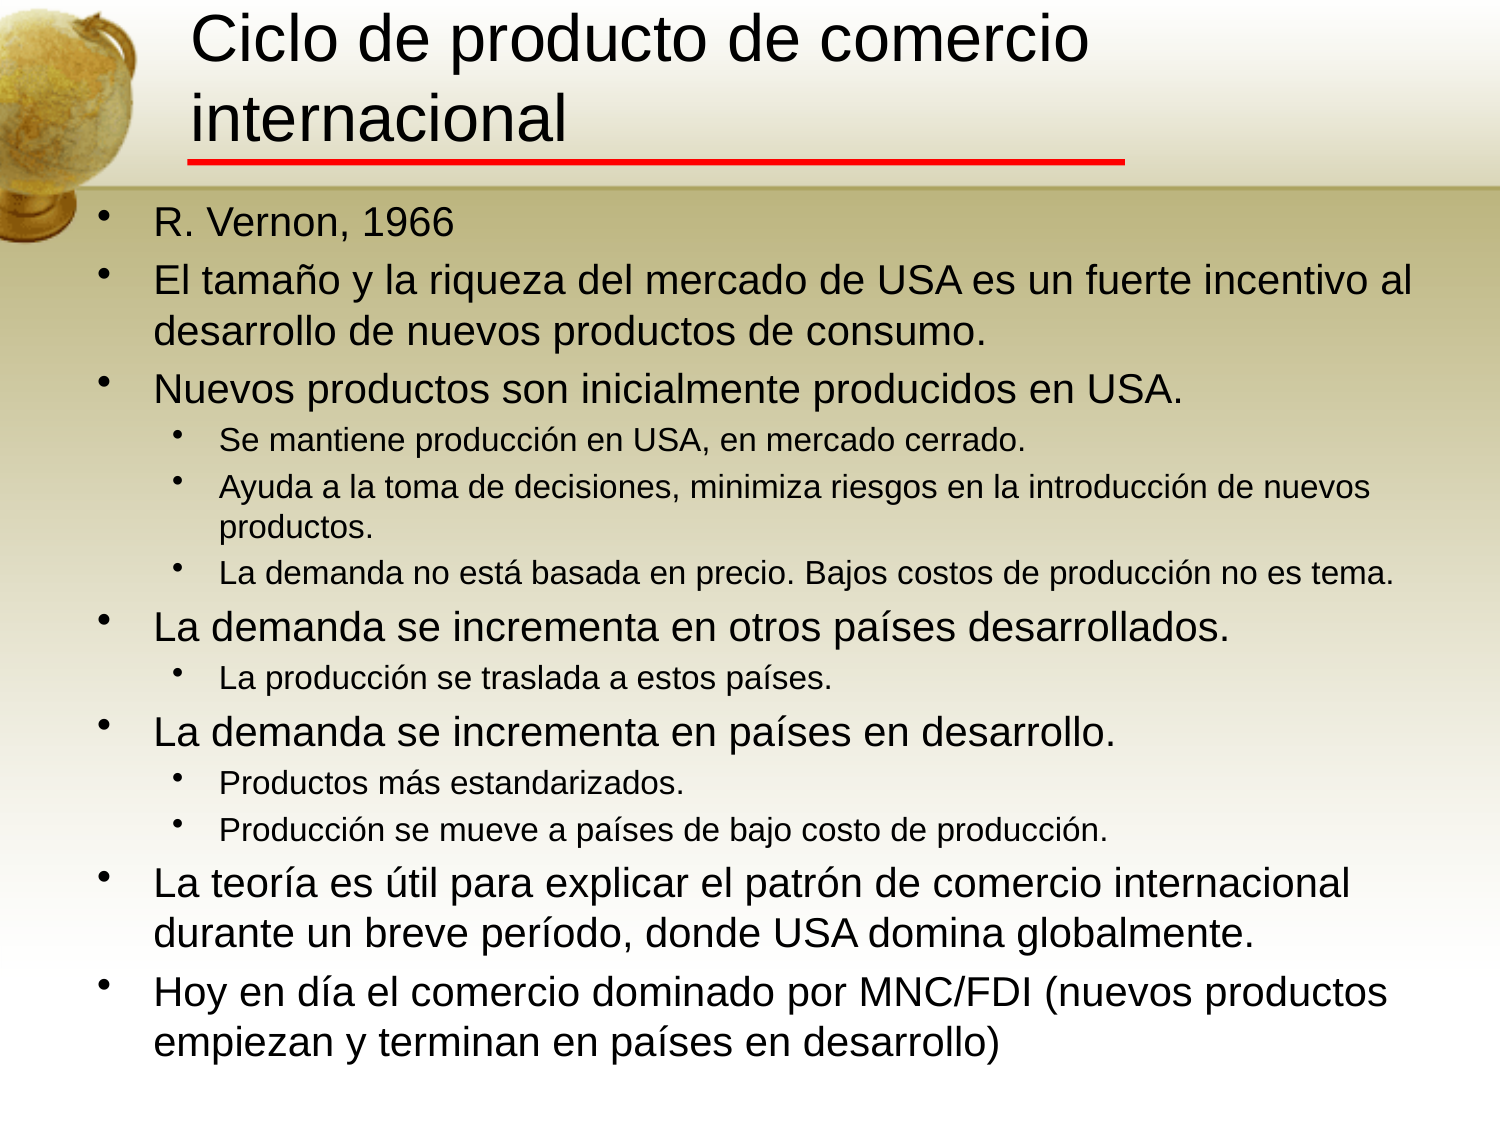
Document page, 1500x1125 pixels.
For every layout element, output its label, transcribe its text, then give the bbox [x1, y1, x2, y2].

title Ciclo de producto de comercio internacional [175, 58, 1466, 163]
list R. Vernon, 1966 El tamaño y la riqueza del mercado de USA es un fuerte incentivo al desarrollo de nuevos productos de consumo. Nuevos productos son inicialmente producidos en USA. Se mantiene producción en USA, en mercado cerrado. Ayuda a la toma de decisiones, minimiza riesgos en la introducción de nuevos productos. La demanda no está basada en precio. Bajos costos de producción no es tema. La demanda se incrementa en otros países desarrollados. La producción se traslada a estos países. La demanda se incrementa en países en desarrollo. Productos más estandarizados. Producción se mueve a países de bajo costo de producción. La teoría es útil para explicar el patrón de comercio internacional durante un breve período, donde USA domina globalmente. Hoy en día el comercio dominado por MNC/FDI (nuevos productos empiezan y terminan en países en desarrollo) [81, 187, 1442, 1091]
picture [0, 0, 1500, 1125]
